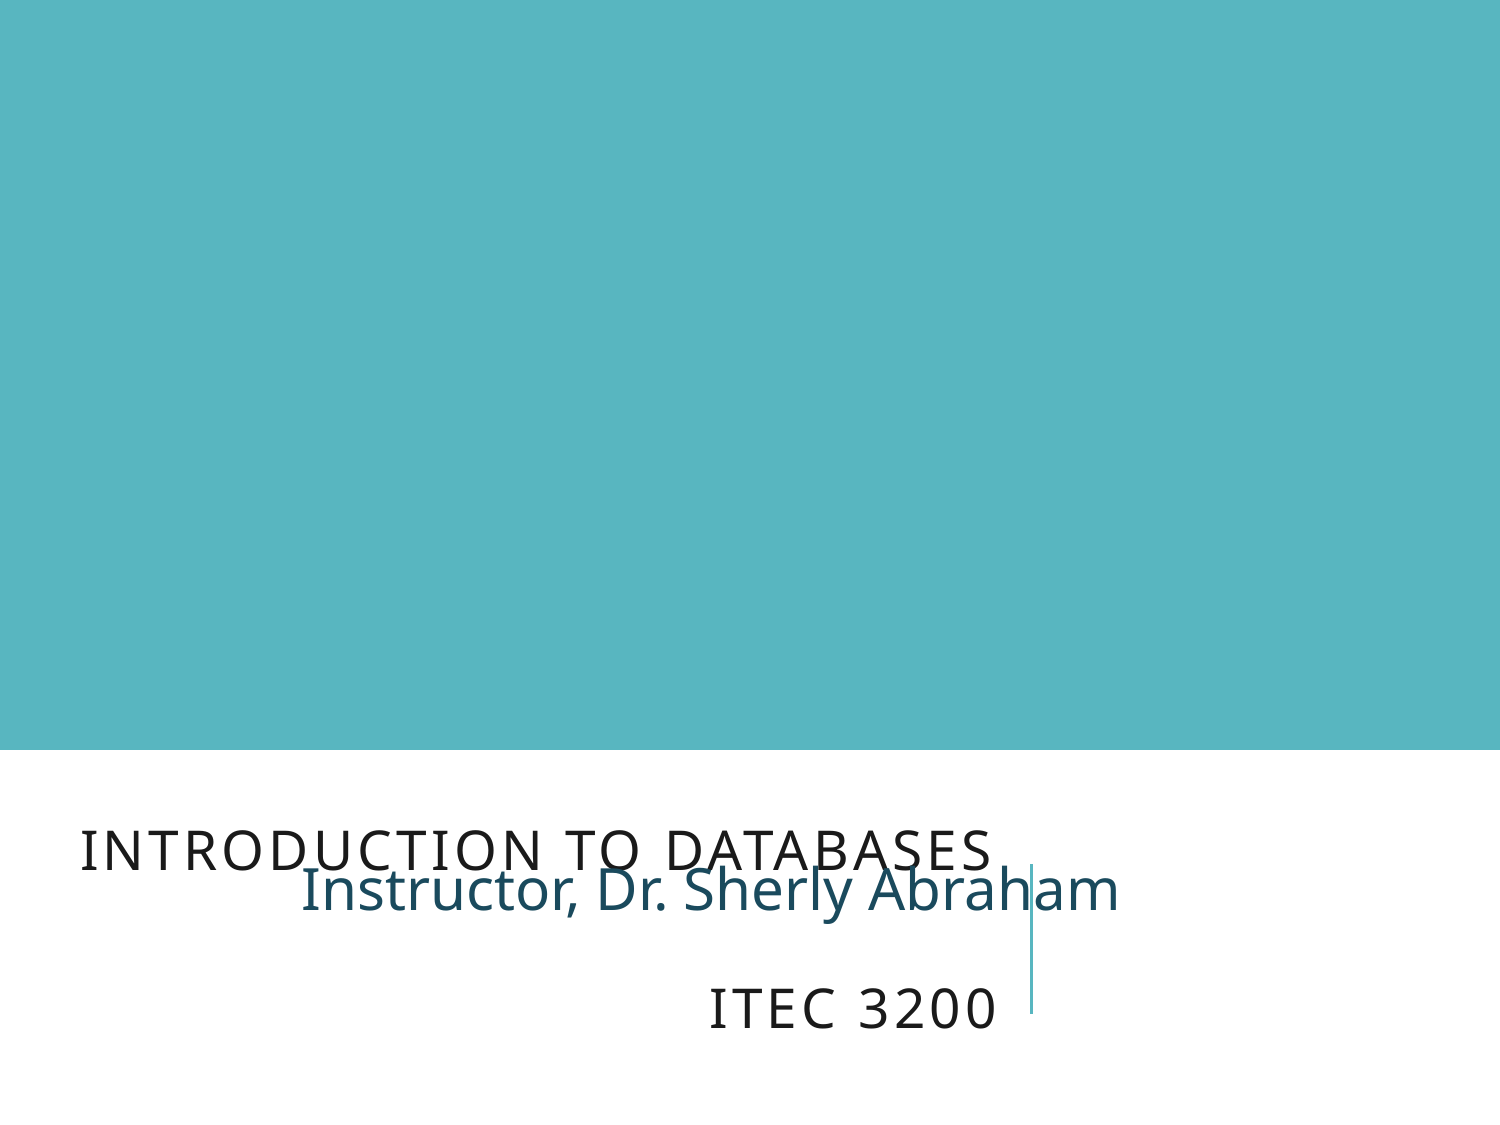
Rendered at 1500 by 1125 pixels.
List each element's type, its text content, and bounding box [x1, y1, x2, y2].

title Introduction to Databases ITEC 3200 [56, 813, 1013, 1054]
text_box Instructor, Dr. Sherly Abraham [235, 845, 1187, 930]
